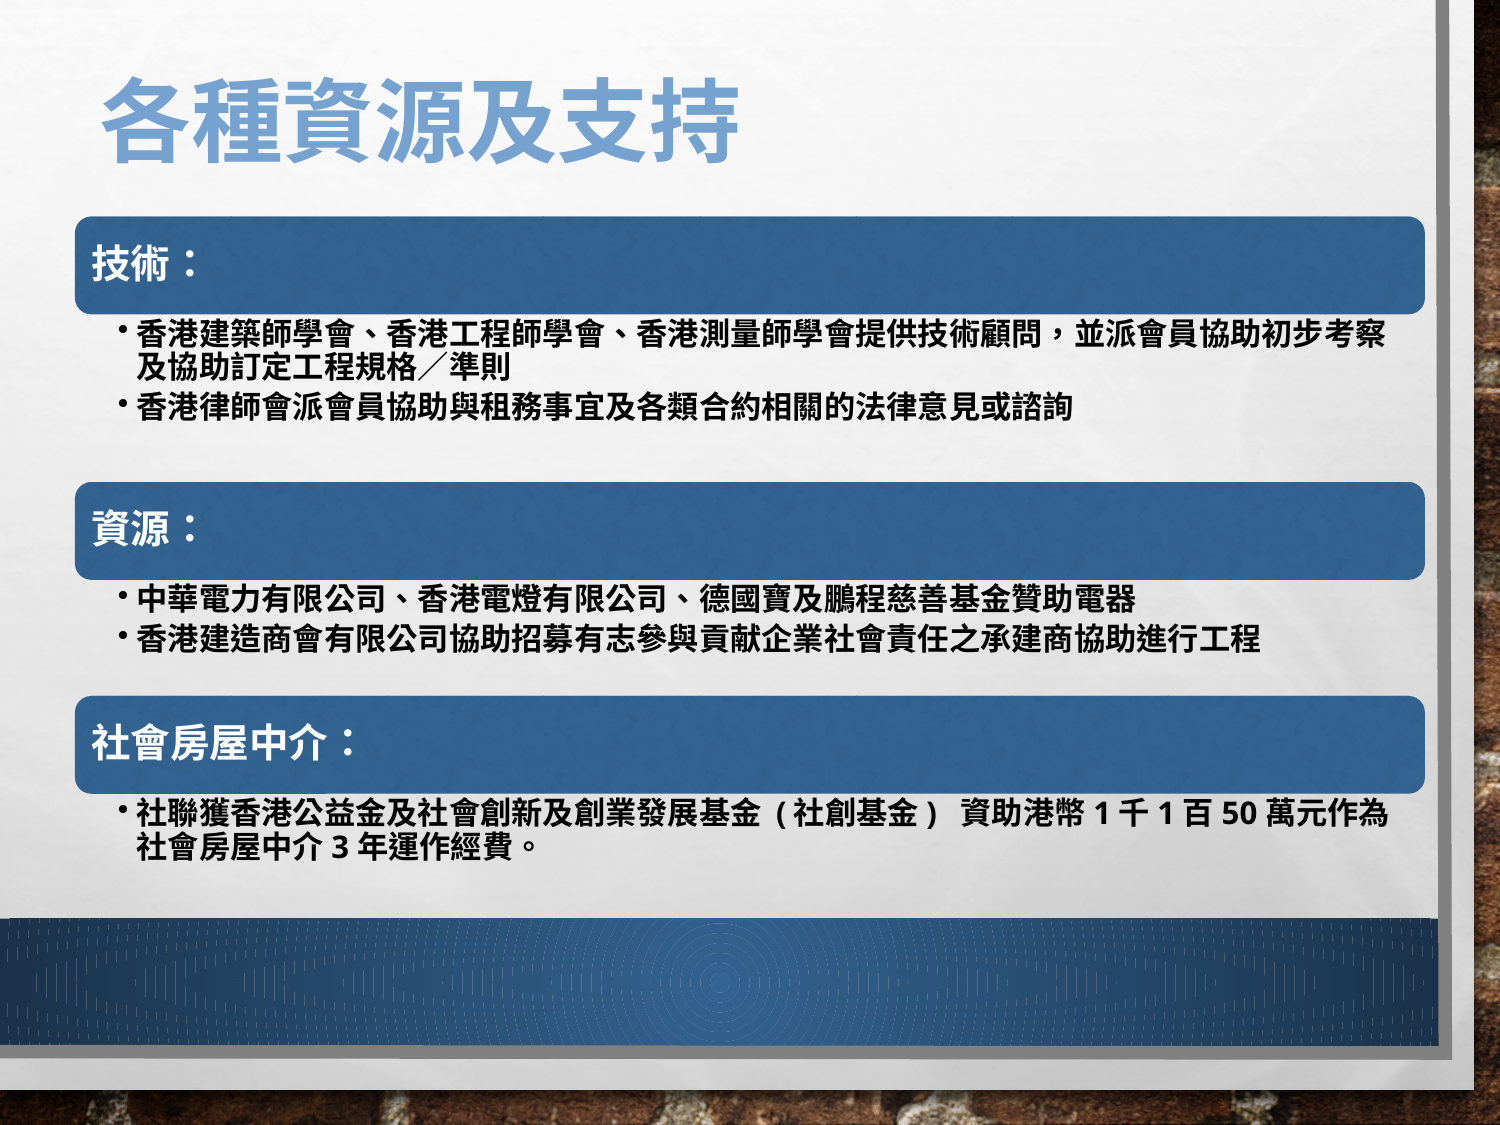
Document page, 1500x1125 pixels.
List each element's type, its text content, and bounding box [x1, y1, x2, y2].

title 各種資源及支持 [84, 30, 1364, 199]
picture [0, 0, 1500, 1125]
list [74, 199, 1426, 918]
